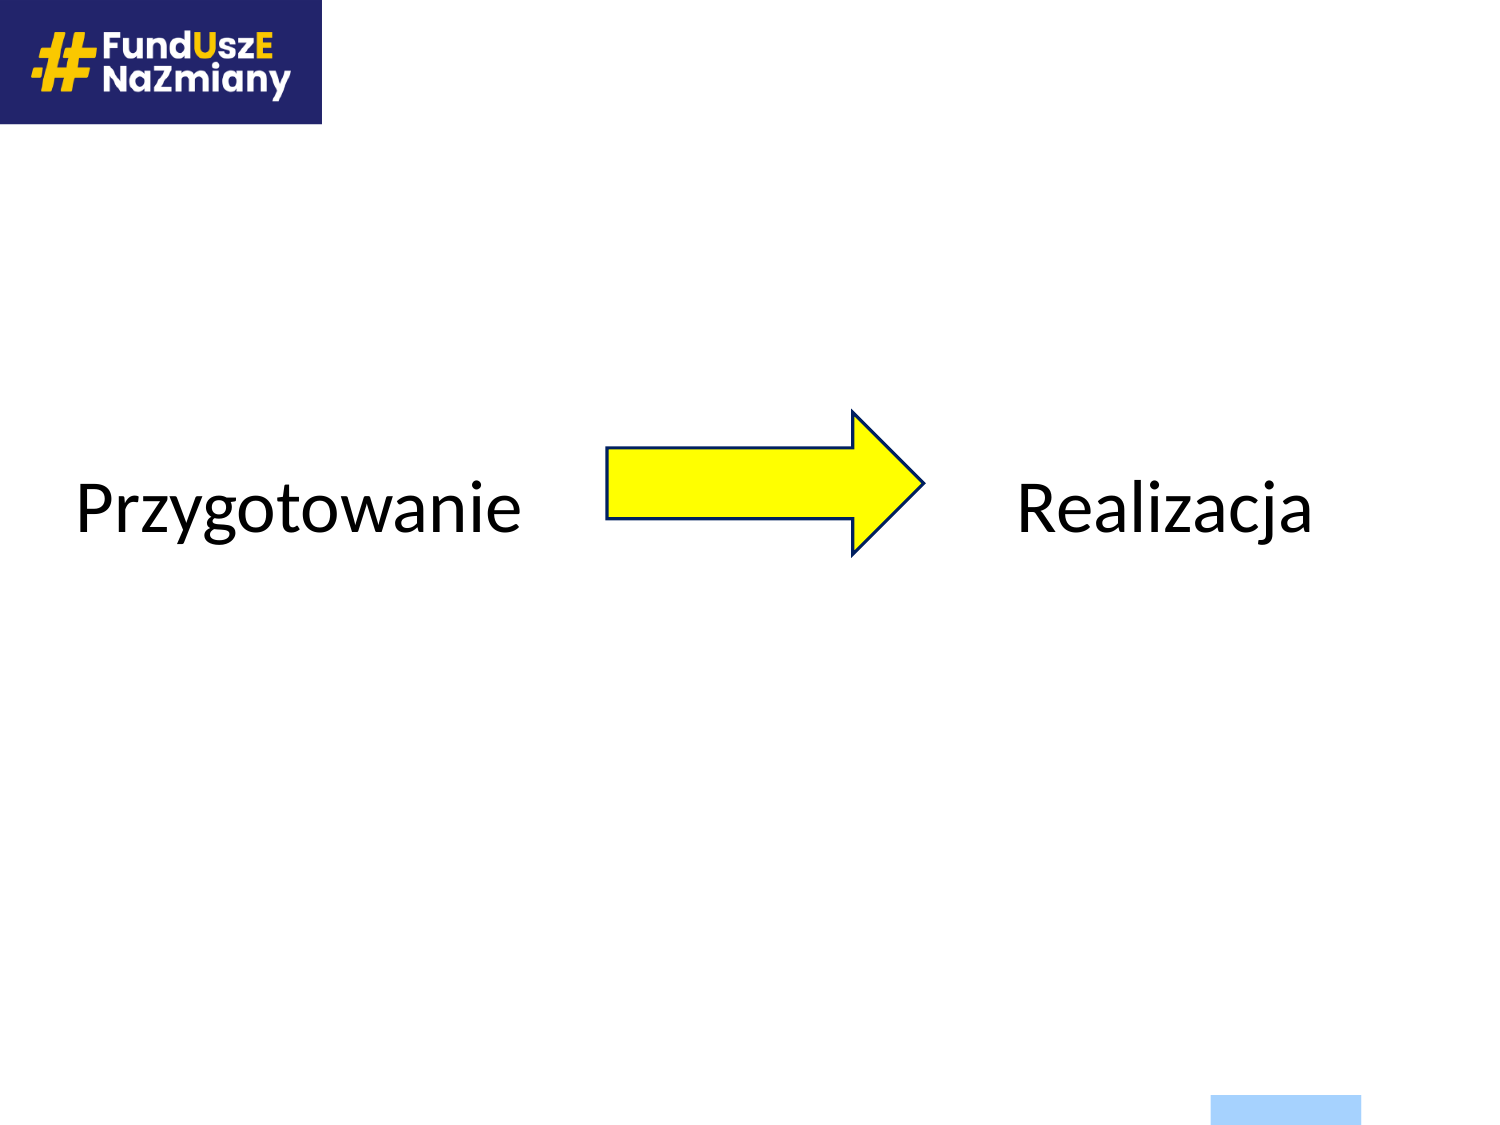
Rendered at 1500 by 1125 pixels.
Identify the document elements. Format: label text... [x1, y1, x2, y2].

picture [0, 0, 1500, 1125]
text_box [605, 410, 926, 557]
list Przygotowanie [60, 459, 698, 803]
list Realizacja [1001, 459, 1500, 726]
